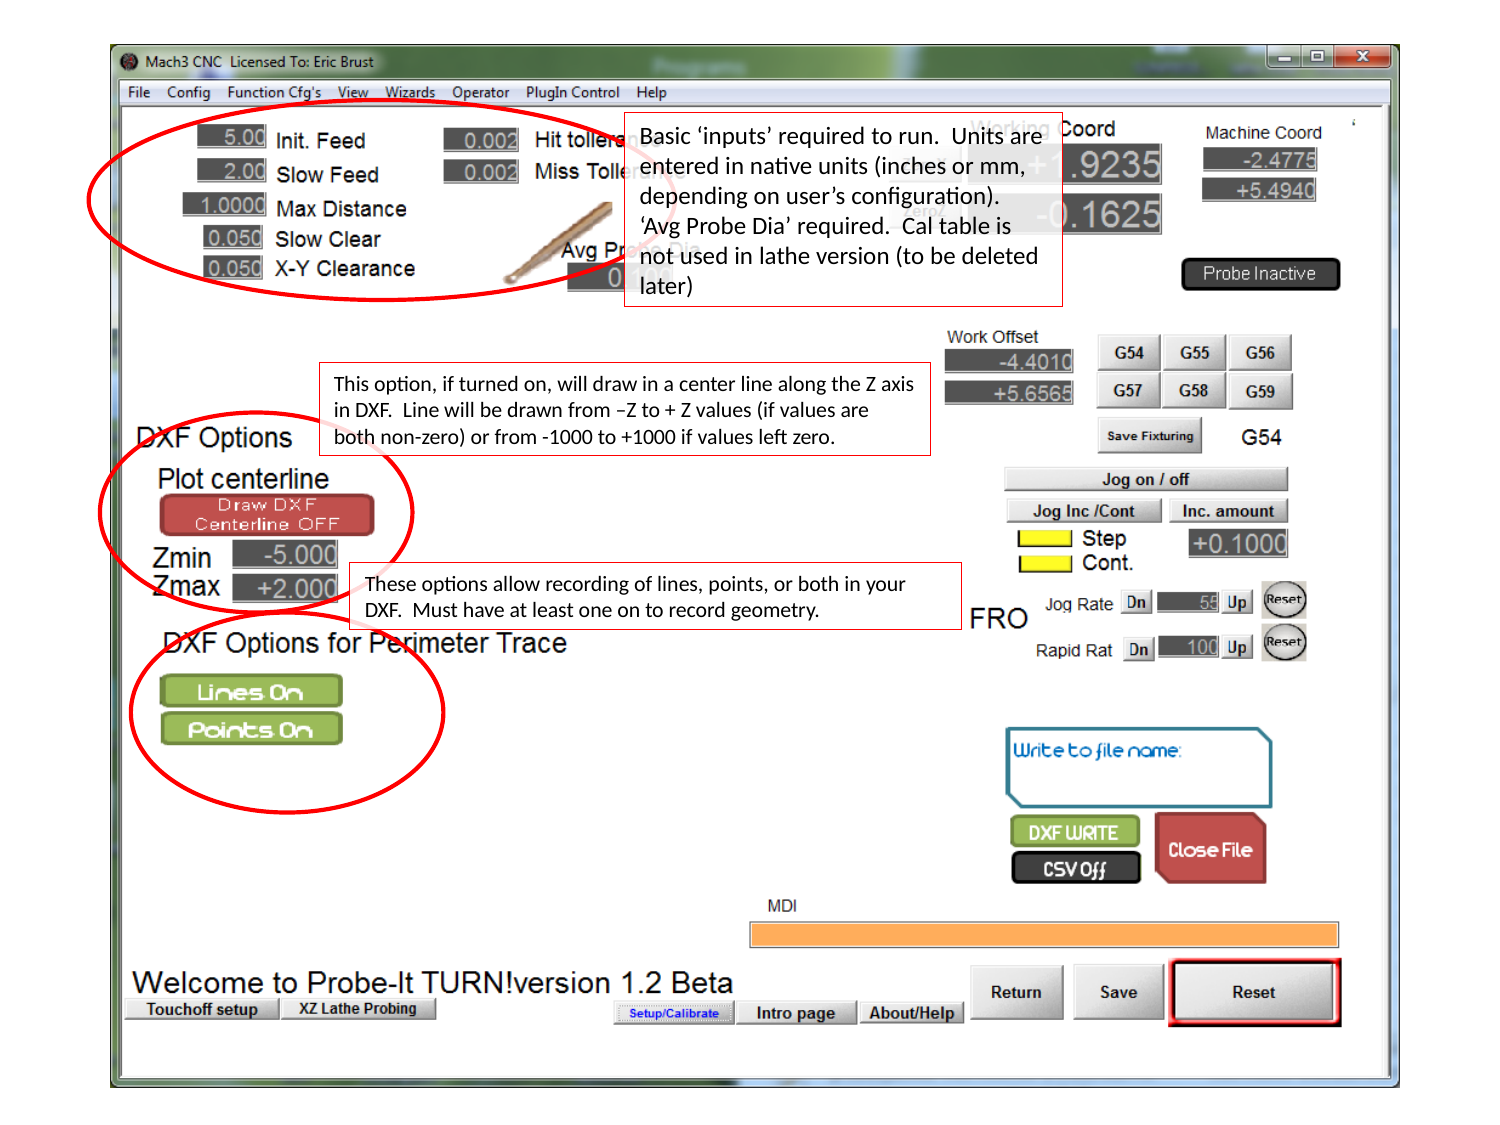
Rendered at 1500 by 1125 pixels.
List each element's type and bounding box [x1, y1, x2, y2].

text_box [86, 165, 104, 235]
text_box [97, 484, 104, 541]
picture [109, 44, 1401, 1088]
